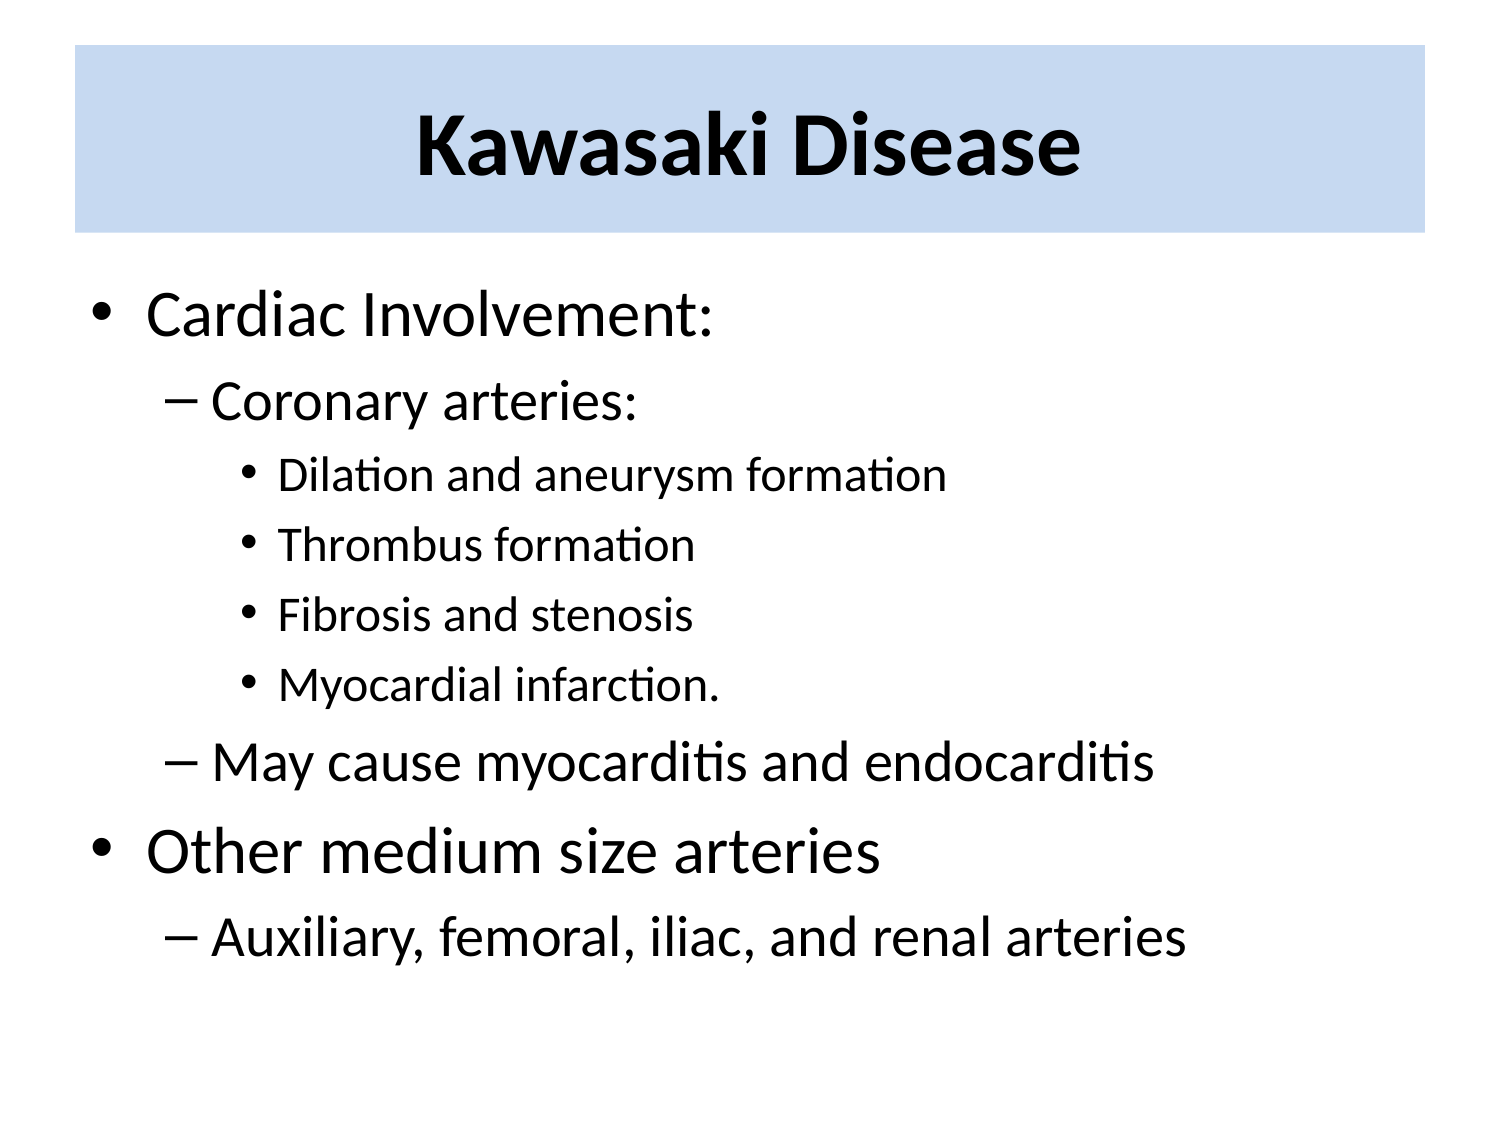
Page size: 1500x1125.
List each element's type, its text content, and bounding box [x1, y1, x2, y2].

list Cardiac Involvement: Coronary arteries: Dilation and aneurysm formation Thrombus formation Fibrosis and stenosis Myocardial infarction. May cause myocarditis and endocarditis Other medium size arteries Auxiliary, femoral, iliac, and renal arteries [75, 262, 1425, 1005]
title Kawasaki Disease [75, 45, 1425, 233]
